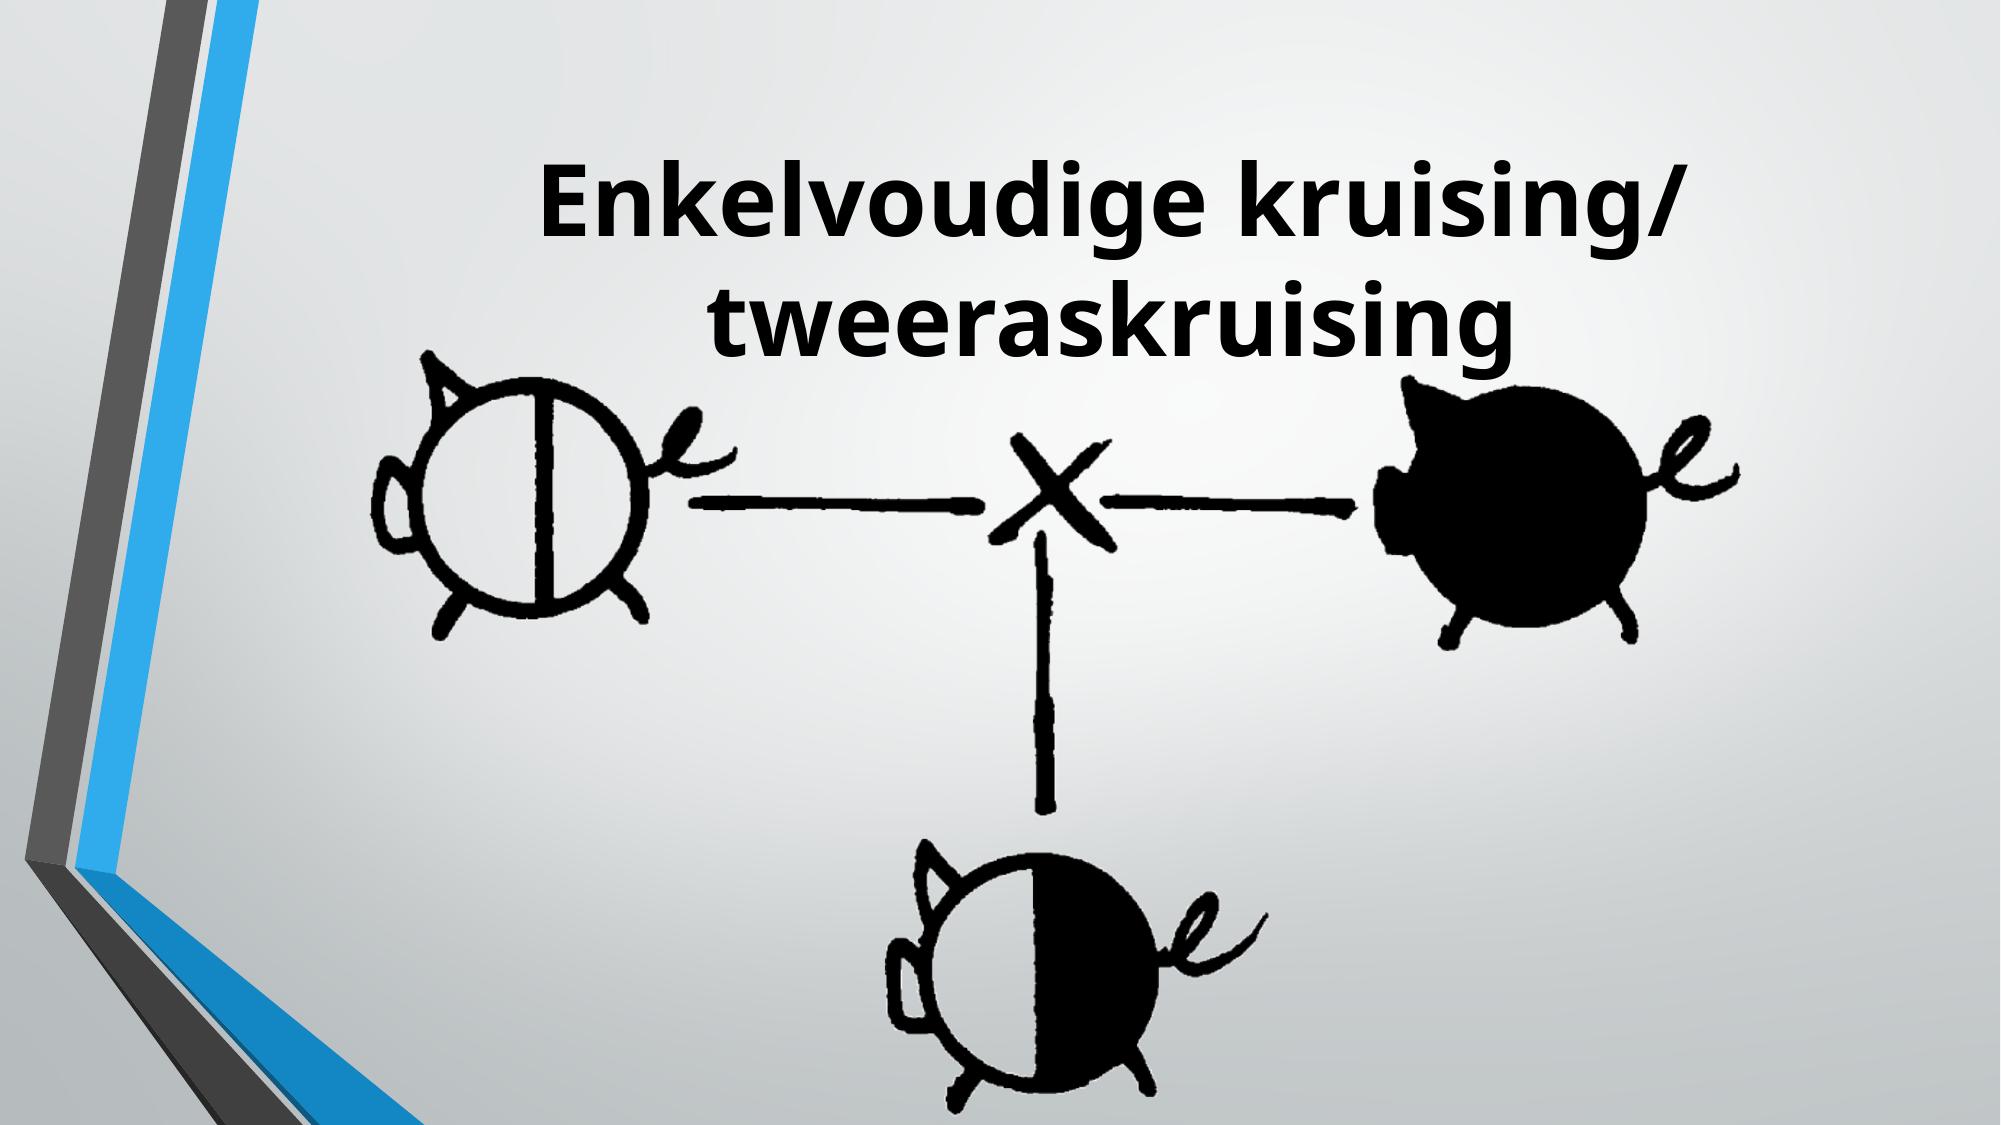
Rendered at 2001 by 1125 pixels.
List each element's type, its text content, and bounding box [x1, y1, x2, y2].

picture [358, 342, 1753, 1125]
title Enkelvoudige kruising/ tweeraskruising [243, 112, 1982, 400]
